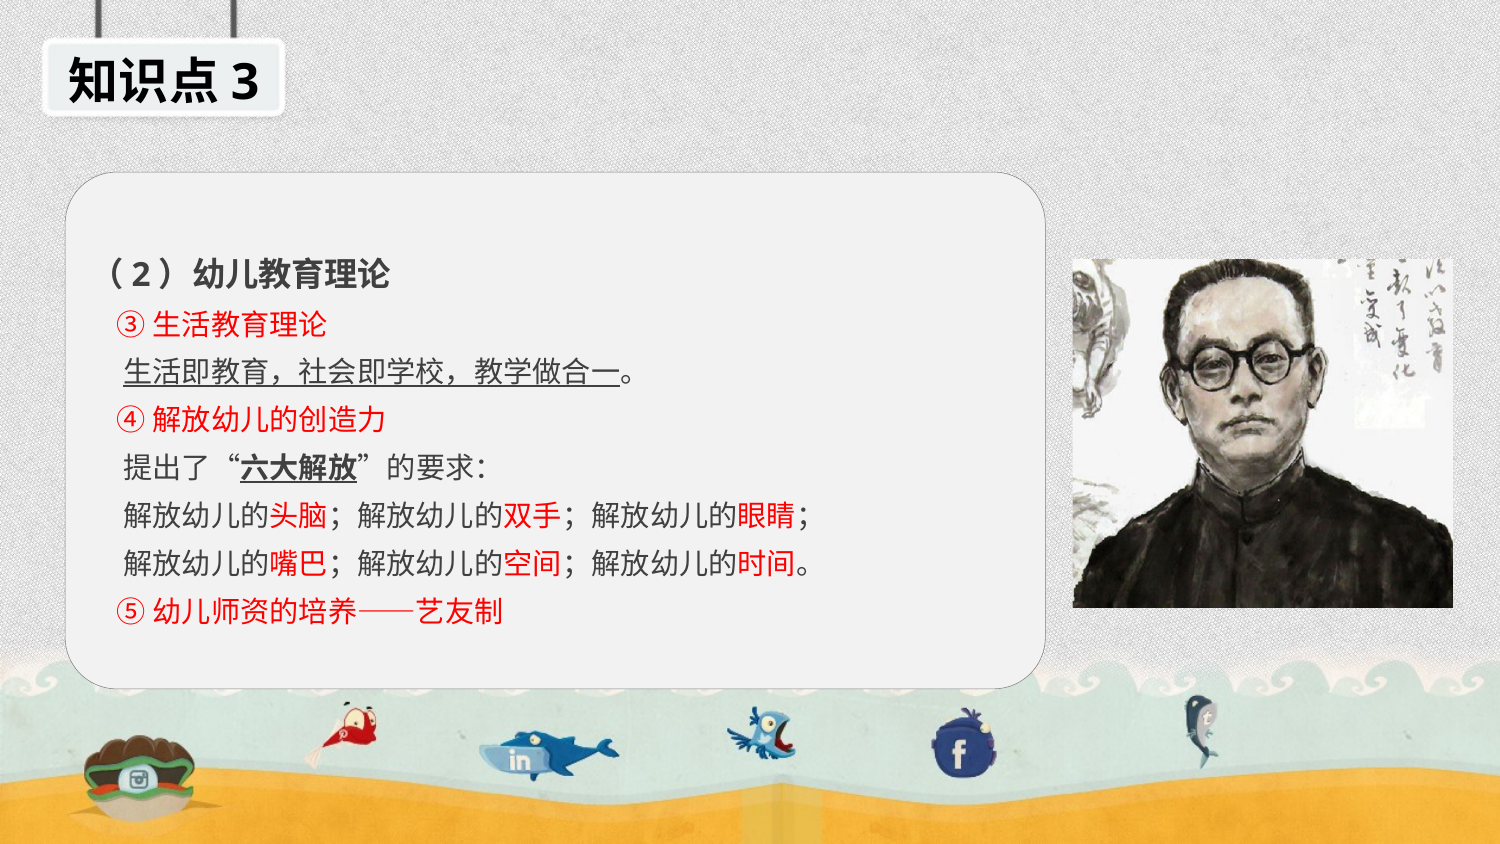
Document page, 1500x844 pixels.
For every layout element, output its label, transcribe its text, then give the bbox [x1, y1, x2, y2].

picture [0, 0, 1500, 844]
text_box 知识点3 [45, 42, 283, 119]
text_box （2）幼儿教育理论 ③生活教育理论 生活即教育，社会即学校，教学做合一。 ④解放幼儿的创造力 提出了“六大解放”的要求： 解放幼儿的头脑；解放幼儿的双手；解放幼儿的眼睛； 解放幼儿的嘴巴；解放幼儿的空间；解放幼儿的时间。 ⑤幼儿师资的培养——艺友制 [65, 172, 1046, 689]
